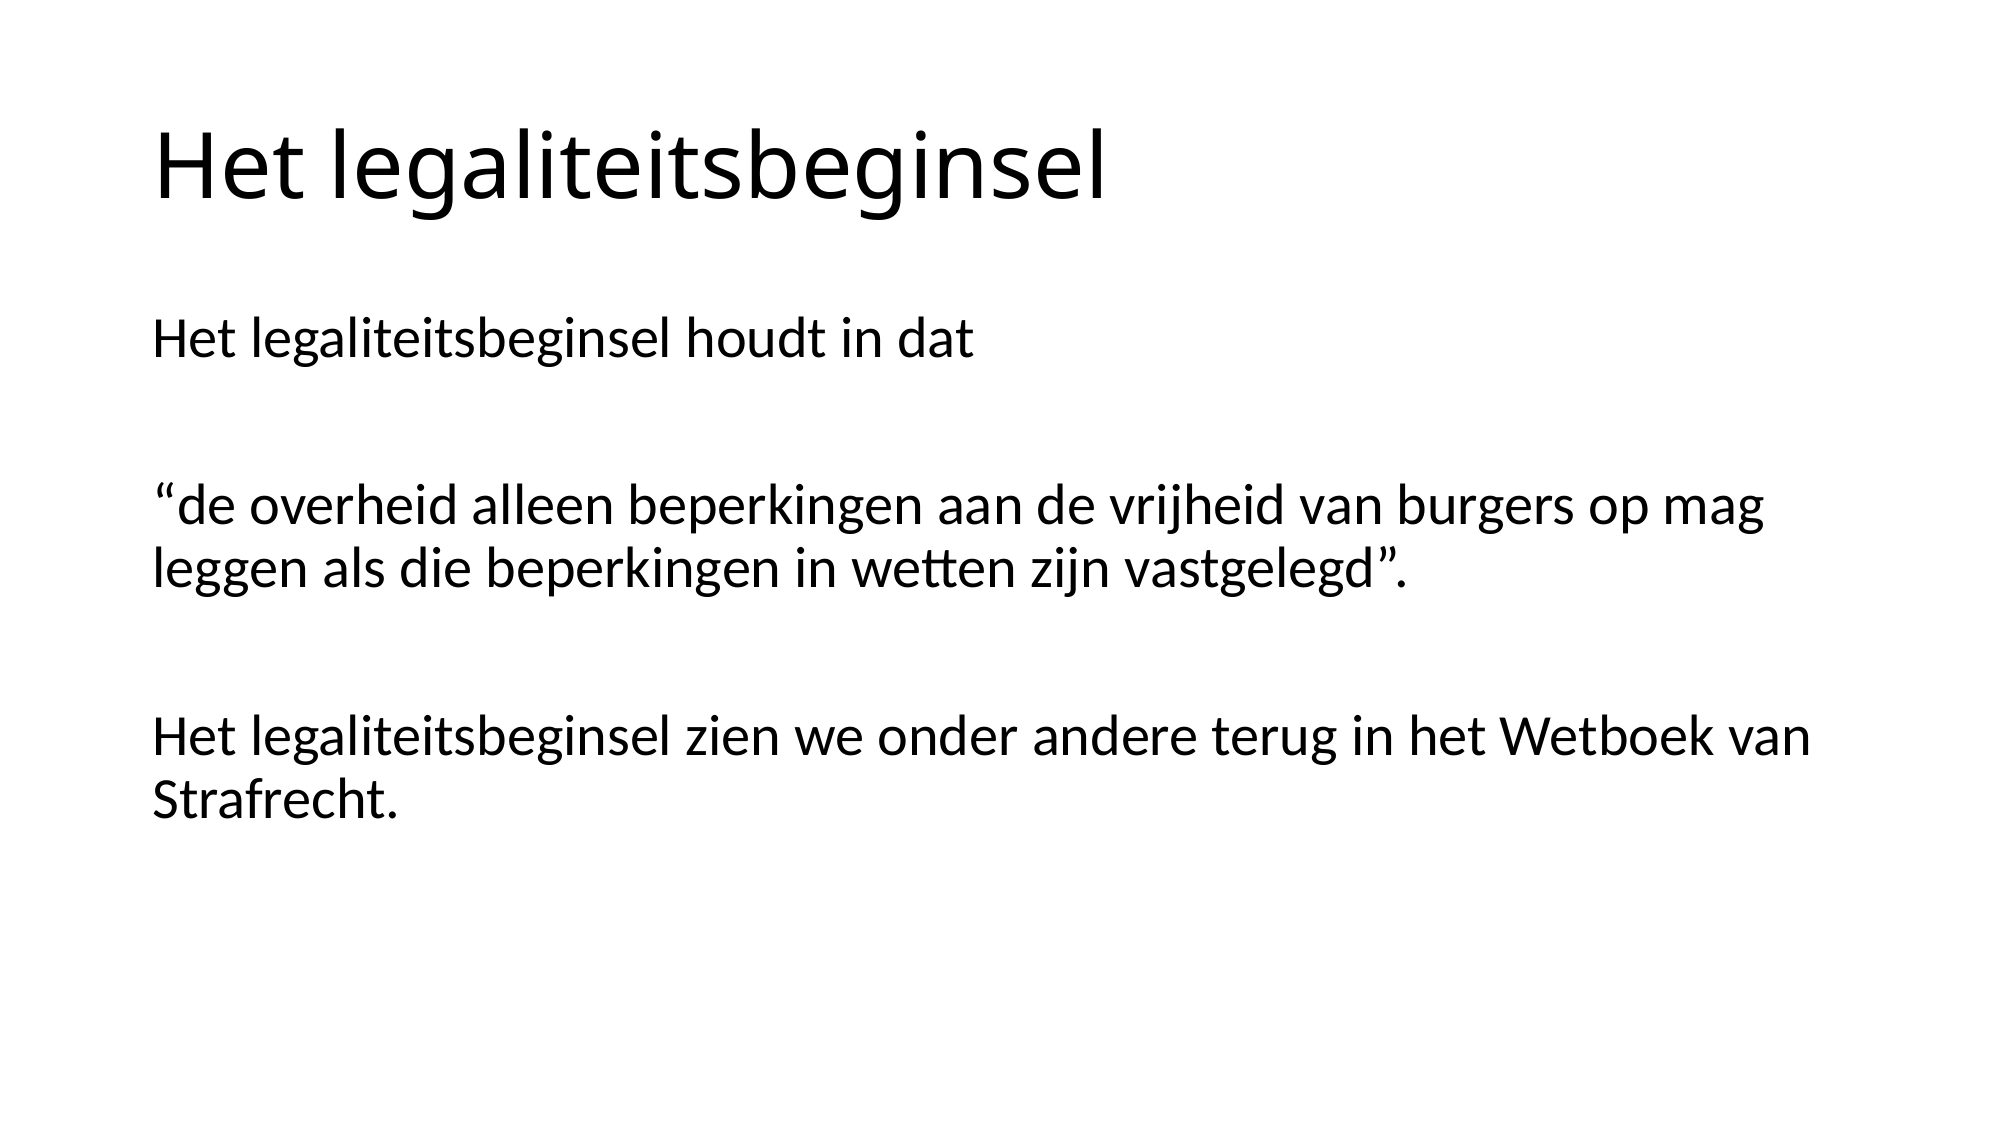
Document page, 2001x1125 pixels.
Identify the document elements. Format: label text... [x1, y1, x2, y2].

list Het legaliteitsbeginsel houdt in dat “de overheid alleen beperkingen aan de vrijheid van burgers op mag leggen als die beperkingen in wetten zijn vastgelegd”. Het legaliteitsbeginsel zien we onder andere terug in het Wetboek van Strafrecht. [137, 299, 1863, 1014]
title Het legaliteitsbeginsel [137, 59, 1863, 278]
